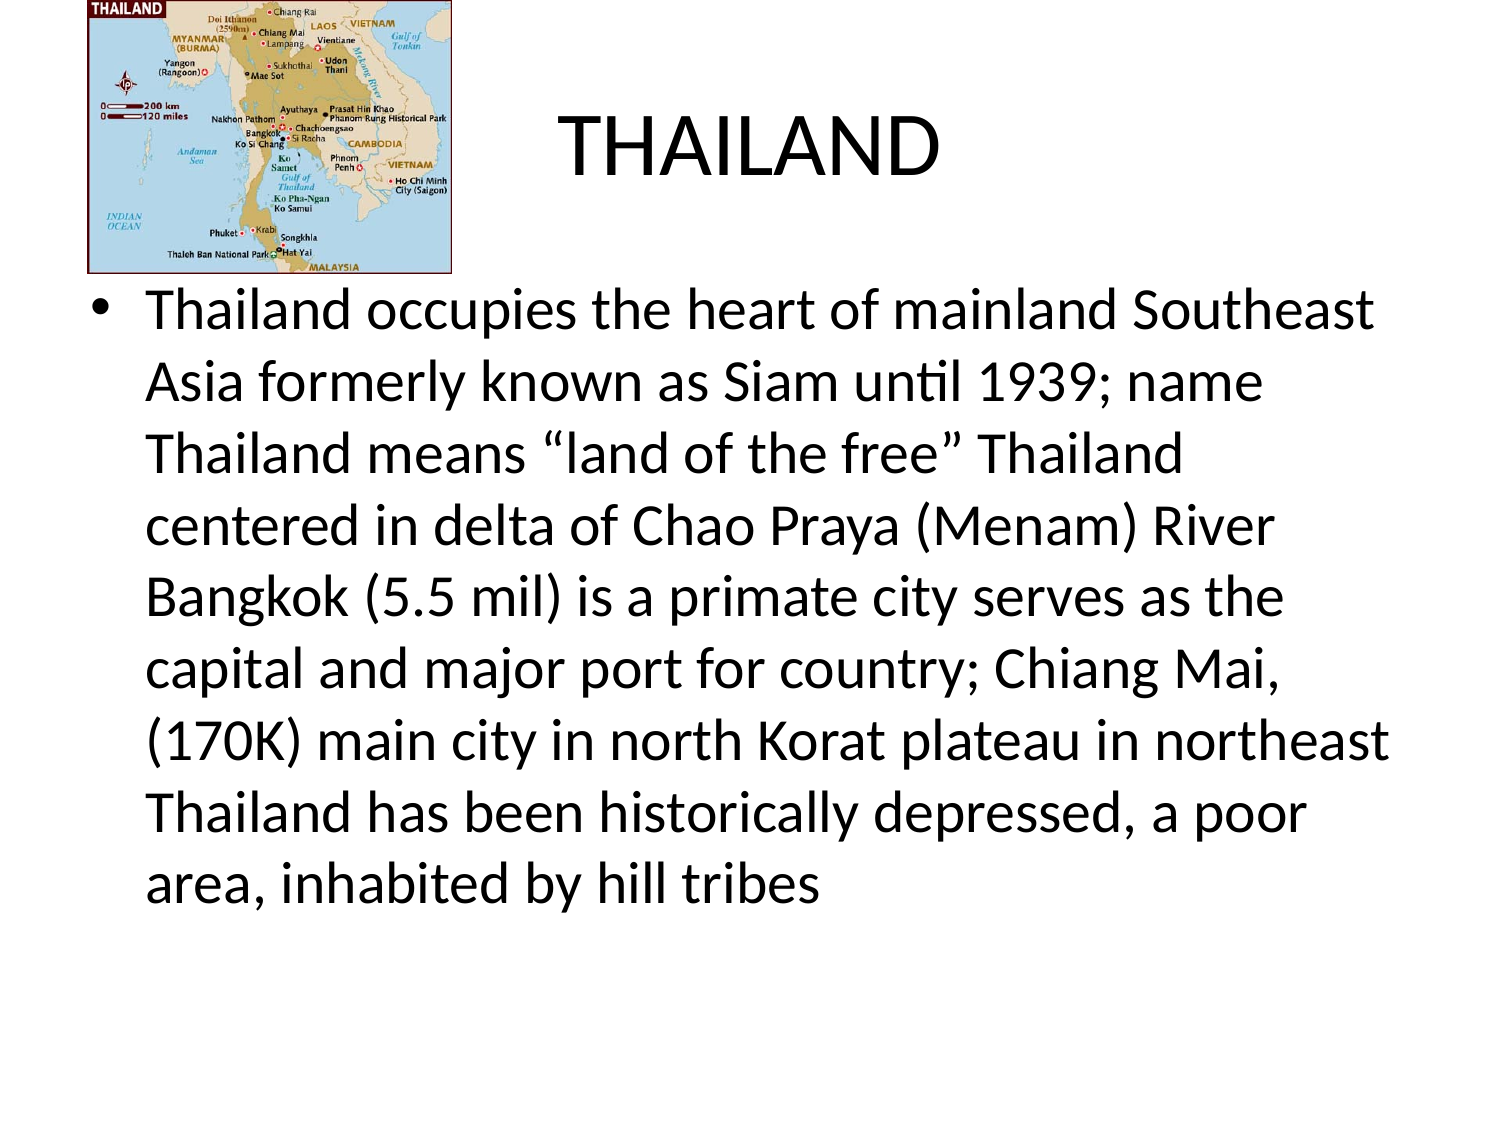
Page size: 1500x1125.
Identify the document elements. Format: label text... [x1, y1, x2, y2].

title THAILAND [455, 45, 1425, 233]
list Thailand occupies the heart of mainland Southeast Asia formerly known as Siam until 1939; name Thailand means “land of the free” Thailand centered in delta of Chao Praya (Menam) River Bangkok (5.5 mil) is a primate city serves as the capital and major port for country; Chiang Mai, (170K) main city in north Korat plateau in northeast Thailand has been historically depressed, a poor area, inhabited by hill tribes [75, 262, 1425, 1005]
title THAILAND [75, 45, 82, 233]
picture [87, 0, 452, 274]
